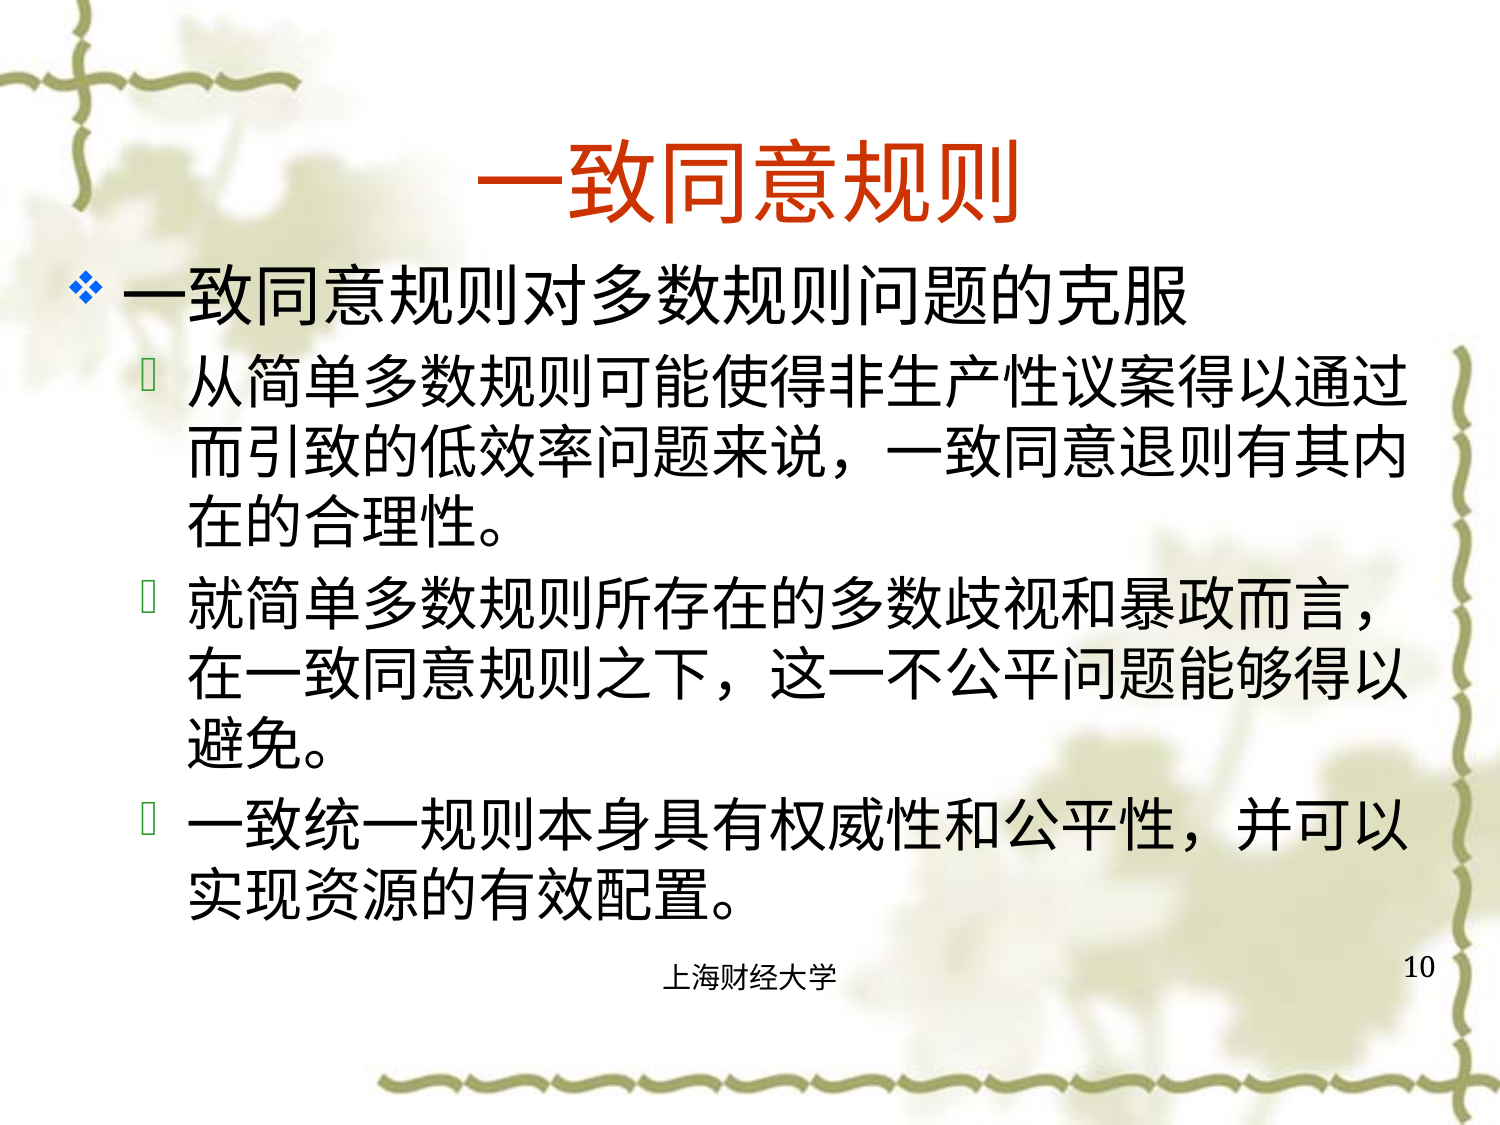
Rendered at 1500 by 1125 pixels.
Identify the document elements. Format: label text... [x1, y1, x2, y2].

slide_number 10 [1074, 940, 1451, 1066]
picture [0, 0, 1500, 1125]
title 一致同意规则 [49, 112, 1451, 245]
list 一致同意规则对多数规则问题的克服 从简单多数规则可能使得非生产性议案得以通过而引致的低效率问题来说，一致同意退则有其内在的合理性。 就简单多数规则所存在的多数歧视和暴政而言，在一致同意规则之下，这一不公平问题能够得以避免。 一致统一规则本身具有权威性和公平性，并可以实现资源的有效配置。 [49, 245, 1452, 963]
footer 上海财经大学 [512, 952, 988, 1066]
